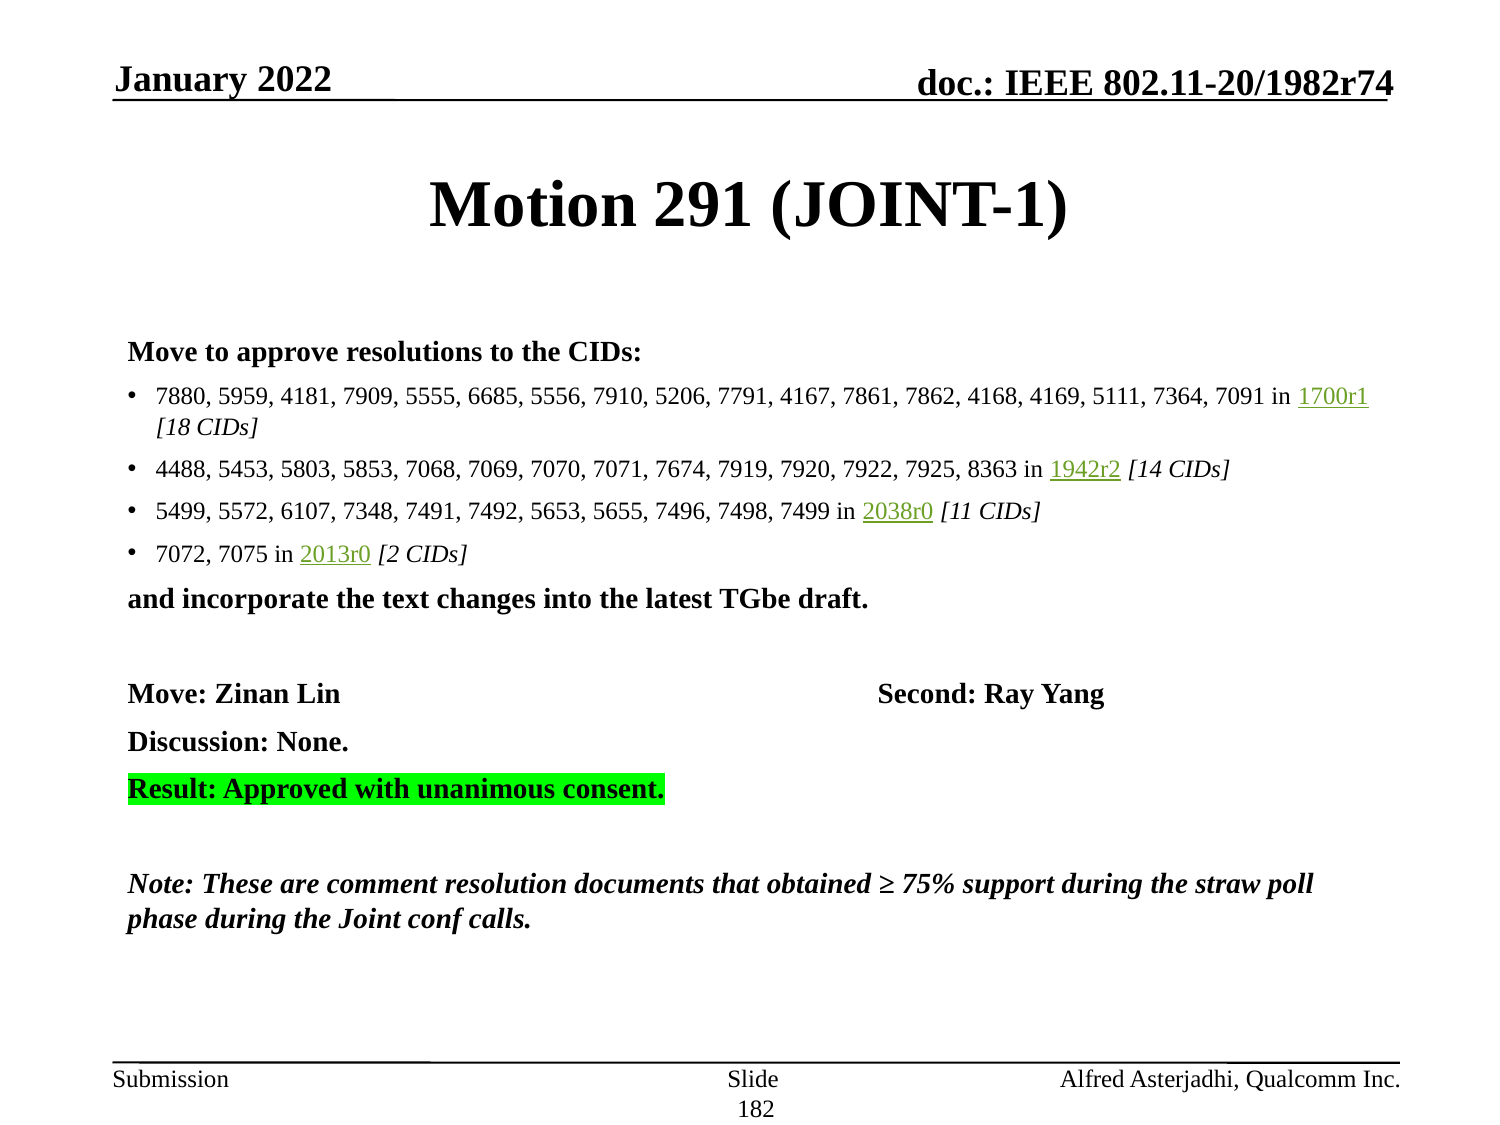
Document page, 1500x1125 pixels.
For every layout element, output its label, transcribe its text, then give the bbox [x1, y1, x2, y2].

list Move to approve resolutions to the CIDs: 7880, 5959, 4181, 7909, 5555, 6685, 5556, 7910, 5206, 7791, 4167, 7861, 7862, 4168, 4169, 5111, 7364, 7091 in 1700r1 [18 CIDs] 4488, 5453, 5803, 5853, 7068, 7069, 7070, 7071, 7674, 7919, 7920, 7922, 7925, 8363 in 1942r2 [14 CIDs] 5499, 5572, 6107, 7348, 7491, 7492, 5653, 5655, 7496, 7498, 7499 in 2038r0 [11 CIDs] 7072, 7075 in 2013r0 [2 CIDs] and incorporate the text changes into the latest TGbe draft. Move: Zinan Lin Second: Ray Yang Discussion: None. Result: Approved with unanimous consent. Note: These are comment resolution documents that obtained ≥ 75% support during the straw poll phase during the Joint conf calls. [112, 324, 1388, 1063]
slide_number Slide 182 [712, 1061, 800, 1123]
footer Alfred Asterjadhi, Qualcomm Inc. [878, 1061, 1402, 1093]
title Motion 291 (JOINT-1) [112, 112, 1388, 288]
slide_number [114, 54, 423, 100]
